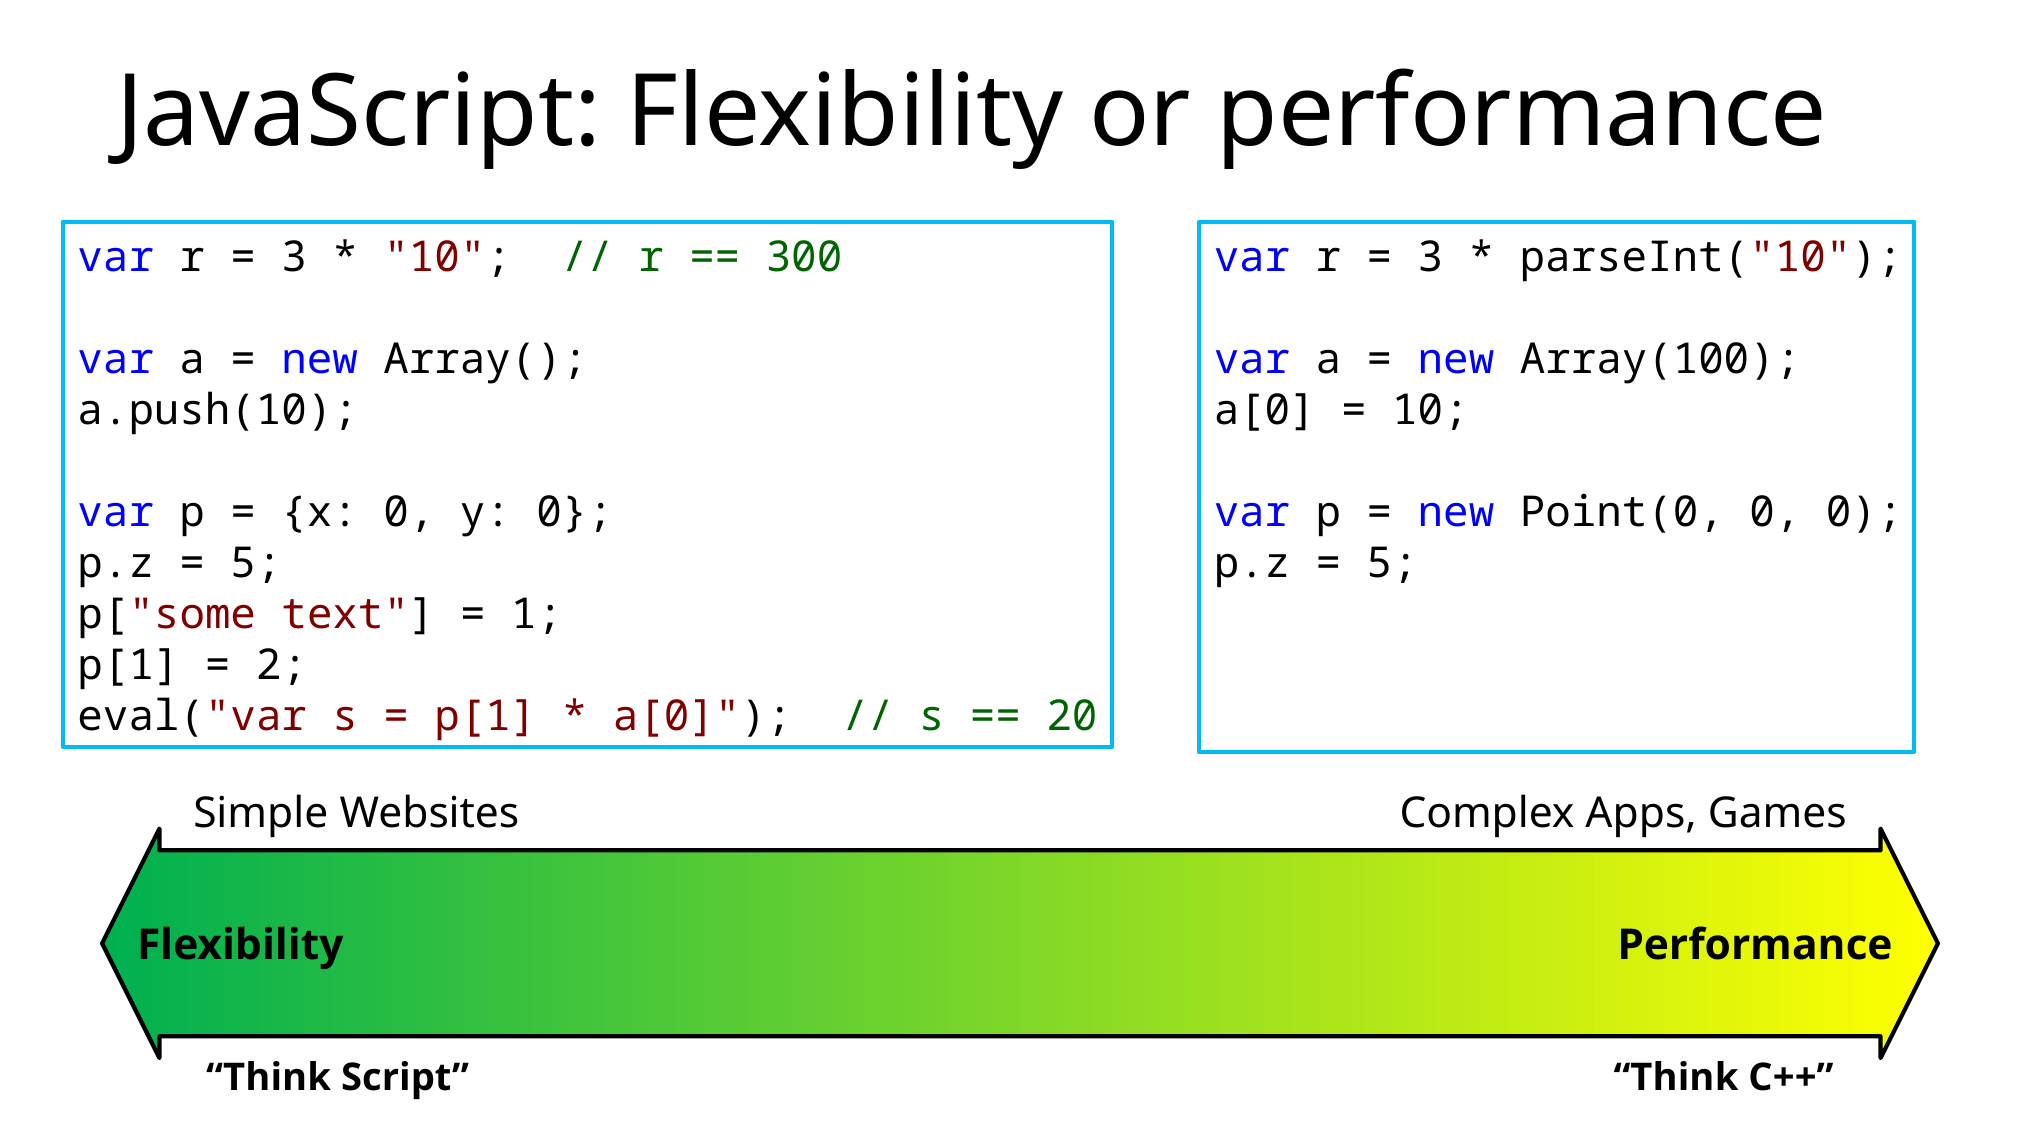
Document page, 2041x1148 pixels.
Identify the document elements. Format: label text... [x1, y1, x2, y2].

title JavaScript: Flexibility or performance [86, 38, 1953, 150]
text_box Performance [1537, 909, 1908, 976]
text_box Simple Websites [178, 777, 587, 844]
text_box Flexibility [122, 909, 390, 976]
text_box var r = 3 * "10"; // r == 300 var a = new Array(); a.push(10); var p = {x: 0, y: 0}; p.z = 5; p["some text"] = 1; p[1] = 2; eval("var s = p[1] * a[0]"); // s == 20 [61, 220, 1114, 749]
text_box var r = 3 * parseInt("10"); var a = new Array(100); a[0] = 10; var p = new Point(0, 0, 0); p.z = 5; [1197, 220, 1916, 754]
text_box “Think C++” [1466, 1044, 1849, 1106]
text_box Complex Apps, Games [1313, 777, 1862, 844]
text_box “Think Script” [191, 1044, 574, 1106]
text_box [100, 826, 1940, 1061]
